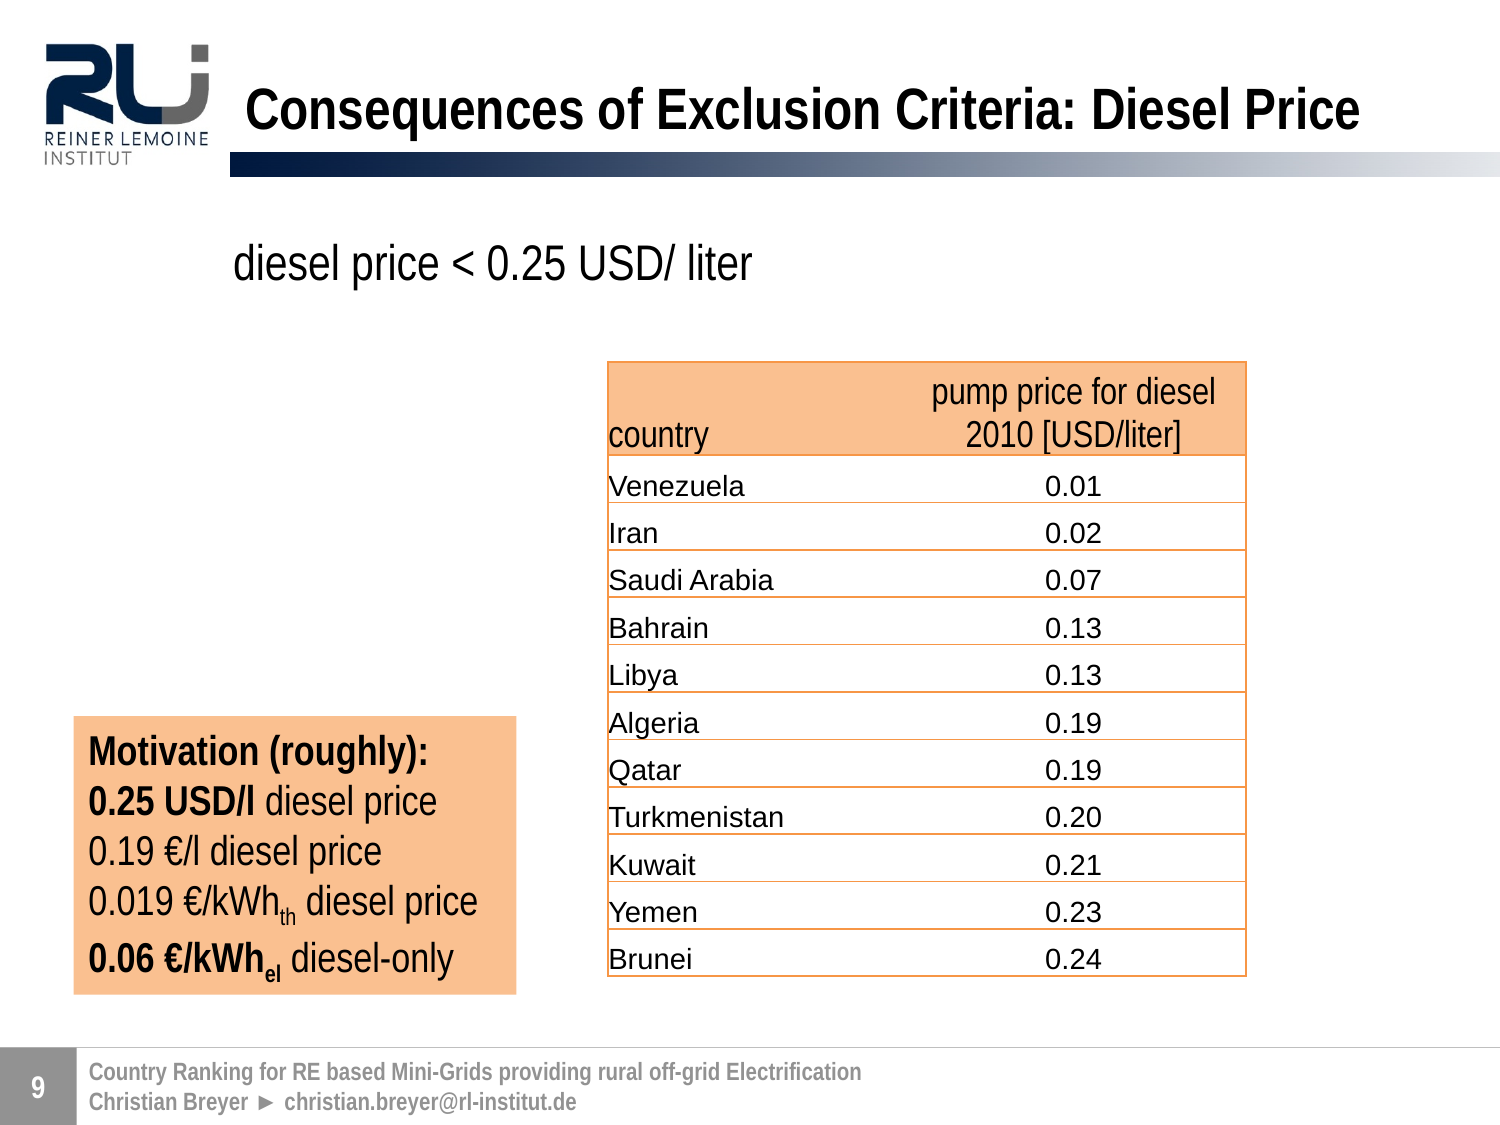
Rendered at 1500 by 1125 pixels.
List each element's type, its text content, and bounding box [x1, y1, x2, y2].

table_cell Bahrain [609, 598, 901, 644]
table_cell 0.19 [901, 740, 1245, 786]
table_cell Yemen [609, 882, 901, 928]
table_cell 0.13 [901, 598, 1245, 644]
table_cell Algeria [609, 693, 901, 739]
table_cell 0.23 [901, 882, 1245, 928]
table_cell 0.24 [901, 930, 1245, 975]
table_header country [609, 363, 901, 454]
table_cell Kuwait [609, 835, 901, 881]
table_cell Libya [609, 645, 901, 691]
text_box diesel price < 0.25 USD/ liter [218, 223, 1471, 299]
table_cell 0.19 [901, 693, 1245, 739]
table_cell Iran [609, 503, 901, 549]
table_cell Venezuela [609, 456, 901, 502]
picture [44, 43, 210, 166]
table_cell Qatar [609, 740, 901, 786]
table_cell 0.07 [901, 551, 1245, 596]
table_cell Turkmenistan [609, 788, 901, 833]
picture [230, 152, 1500, 177]
title Consequences of Exclusion Criteria: Diesel Price [230, 45, 1500, 149]
table_cell 0.20 [901, 788, 1245, 833]
table_cell 0.02 [901, 503, 1245, 549]
text_box Motivation (roughly): 0.25 USD/l diesel price 0.19 €/l diesel price 0.019 €/kWhth diesel price 0.06 €/kWhel diesel-only [73, 716, 517, 995]
table_cell 0.01 [901, 456, 1245, 502]
table_cell Saudi Arabia [609, 551, 901, 596]
table_cell 0.13 [901, 645, 1245, 691]
table_cell 0.21 [901, 835, 1245, 881]
table_header pump price for diesel 2010 [USD/liter] [901, 363, 1245, 454]
table_cell Brunei [609, 930, 901, 975]
